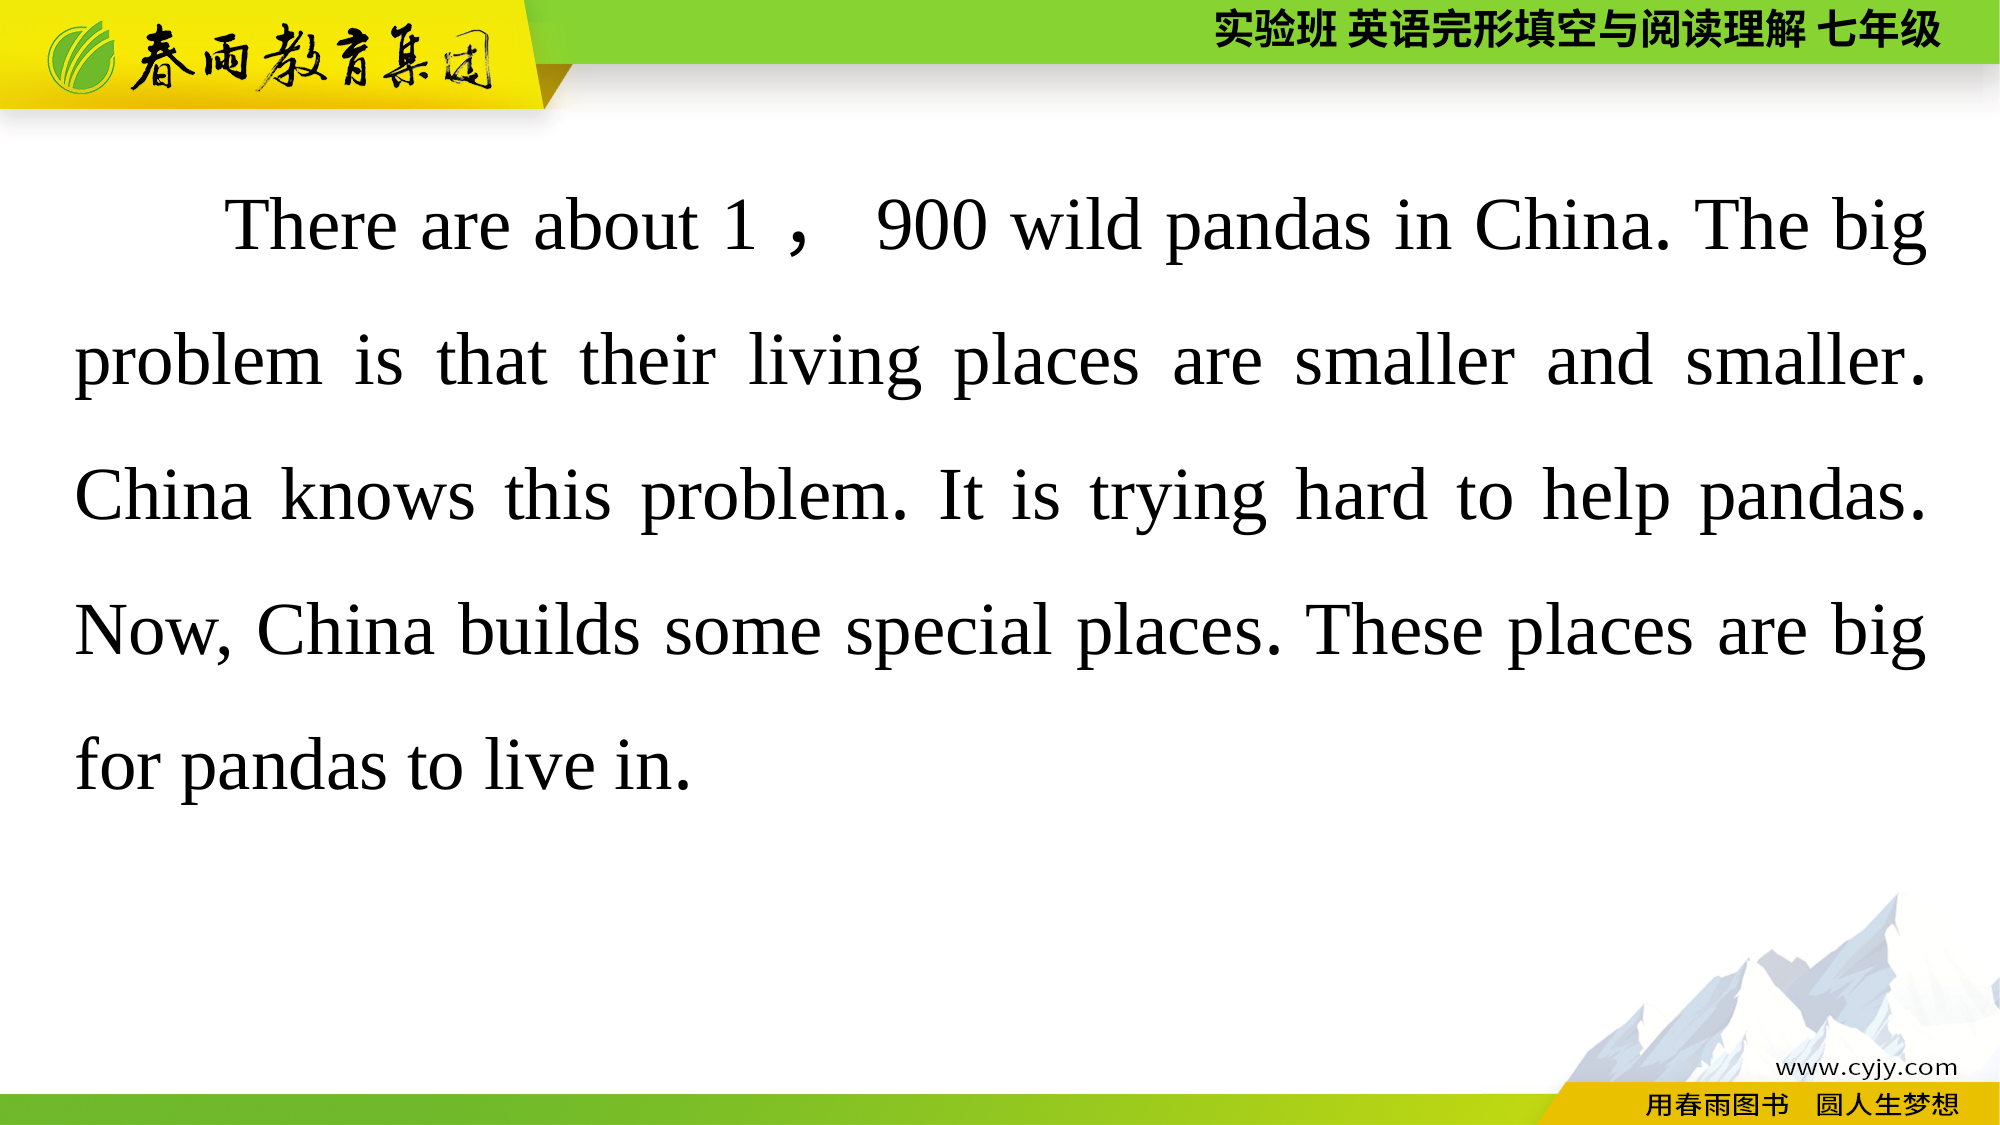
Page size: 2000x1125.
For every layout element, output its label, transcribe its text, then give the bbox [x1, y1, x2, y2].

picture [0, 0, 2000, 1125]
list There are about 1，900 wild pandas in China. The big problem is that their living places are smaller and smaller. China knows this problem. It is trying hard to help pandas. Now, China builds some special places. These places are big for pandas to live in. [59, 122, 1944, 802]
